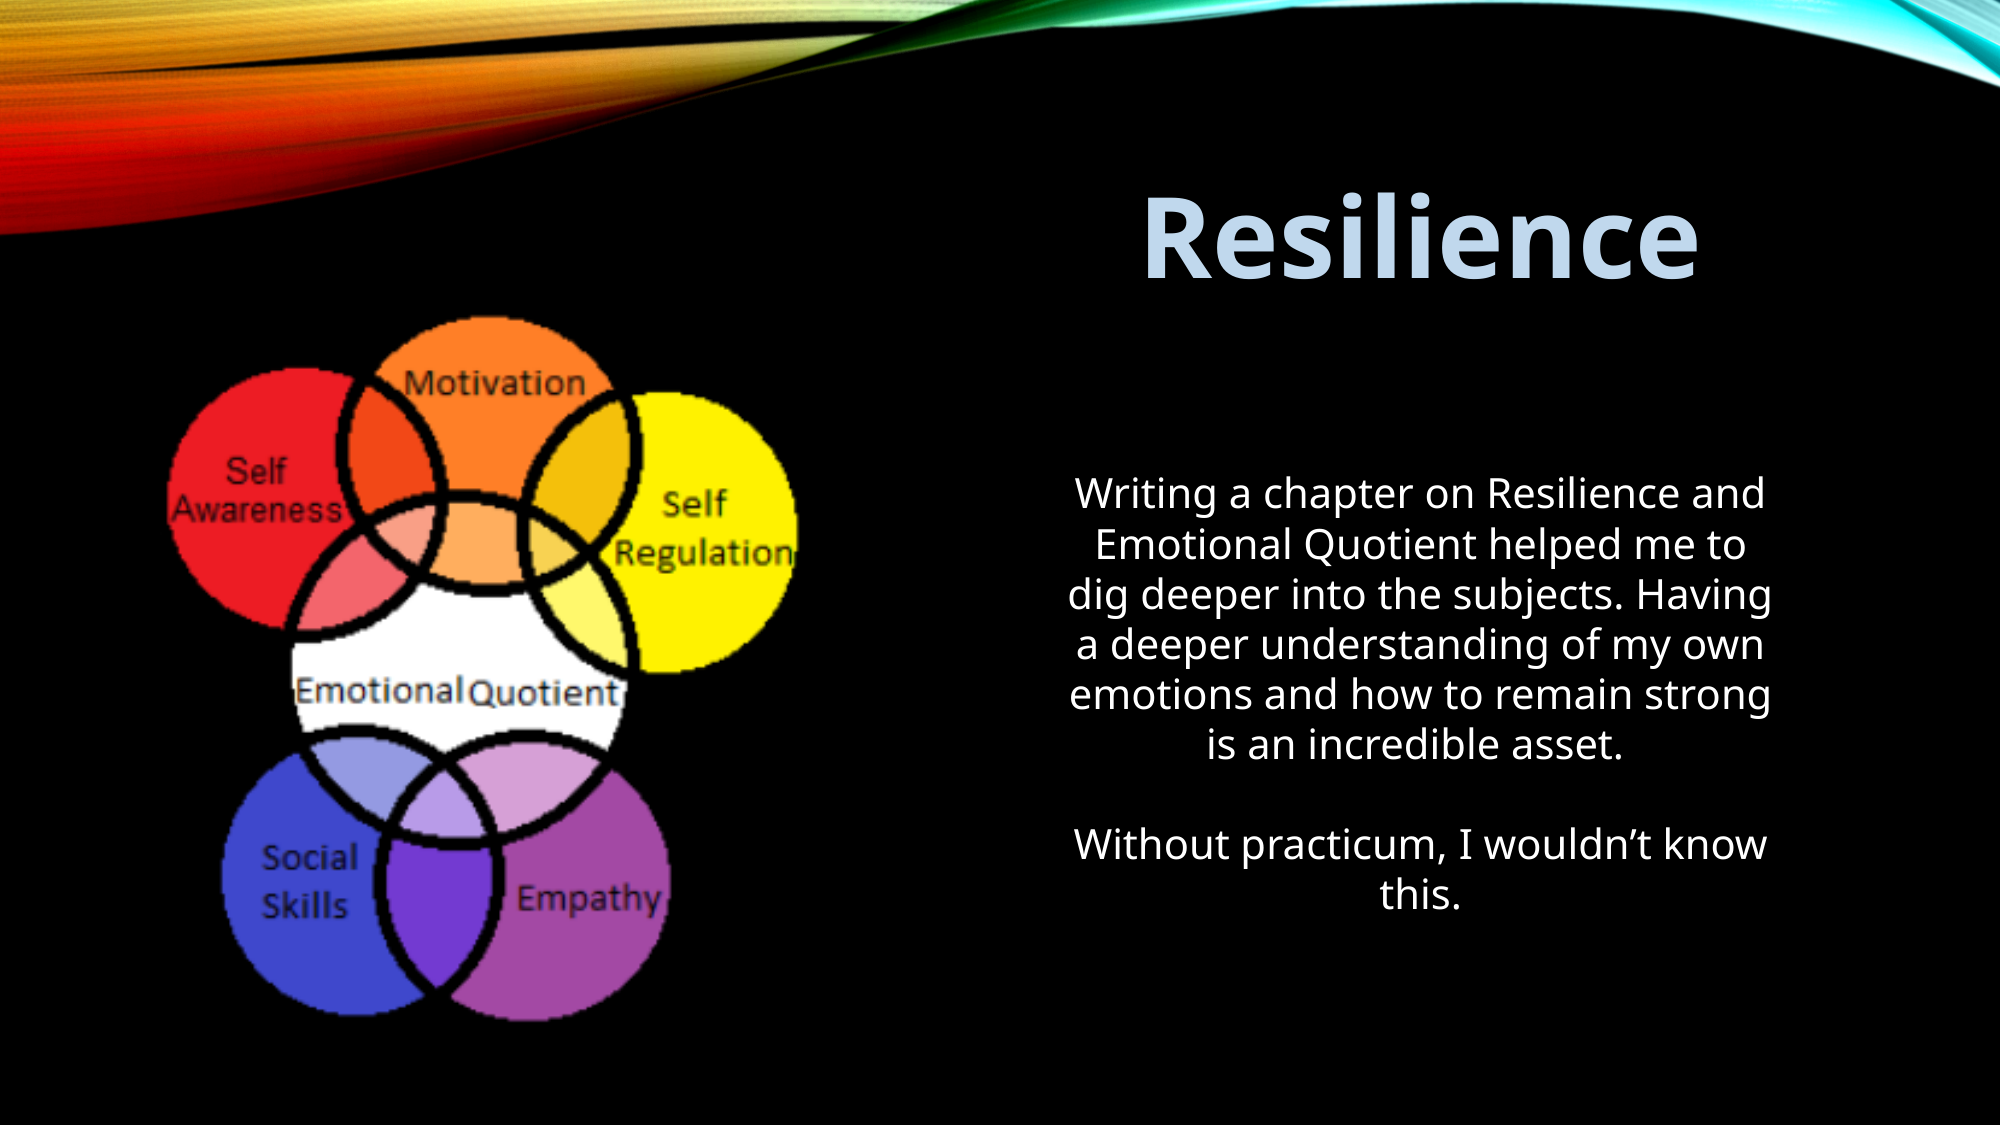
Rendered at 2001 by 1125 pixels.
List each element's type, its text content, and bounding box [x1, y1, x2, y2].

text_box Resilience [1072, 158, 1769, 309]
text_box Writing a chapter on Resilience and Emotional Quotient helped me to dig deeper into the subjects. Having a deeper understanding of my own emotions and how to remain strong is an incredible asset. Without practicum, I wouldn’t know this. [1048, 459, 1794, 925]
picture [0, 0, 2000, 1086]
